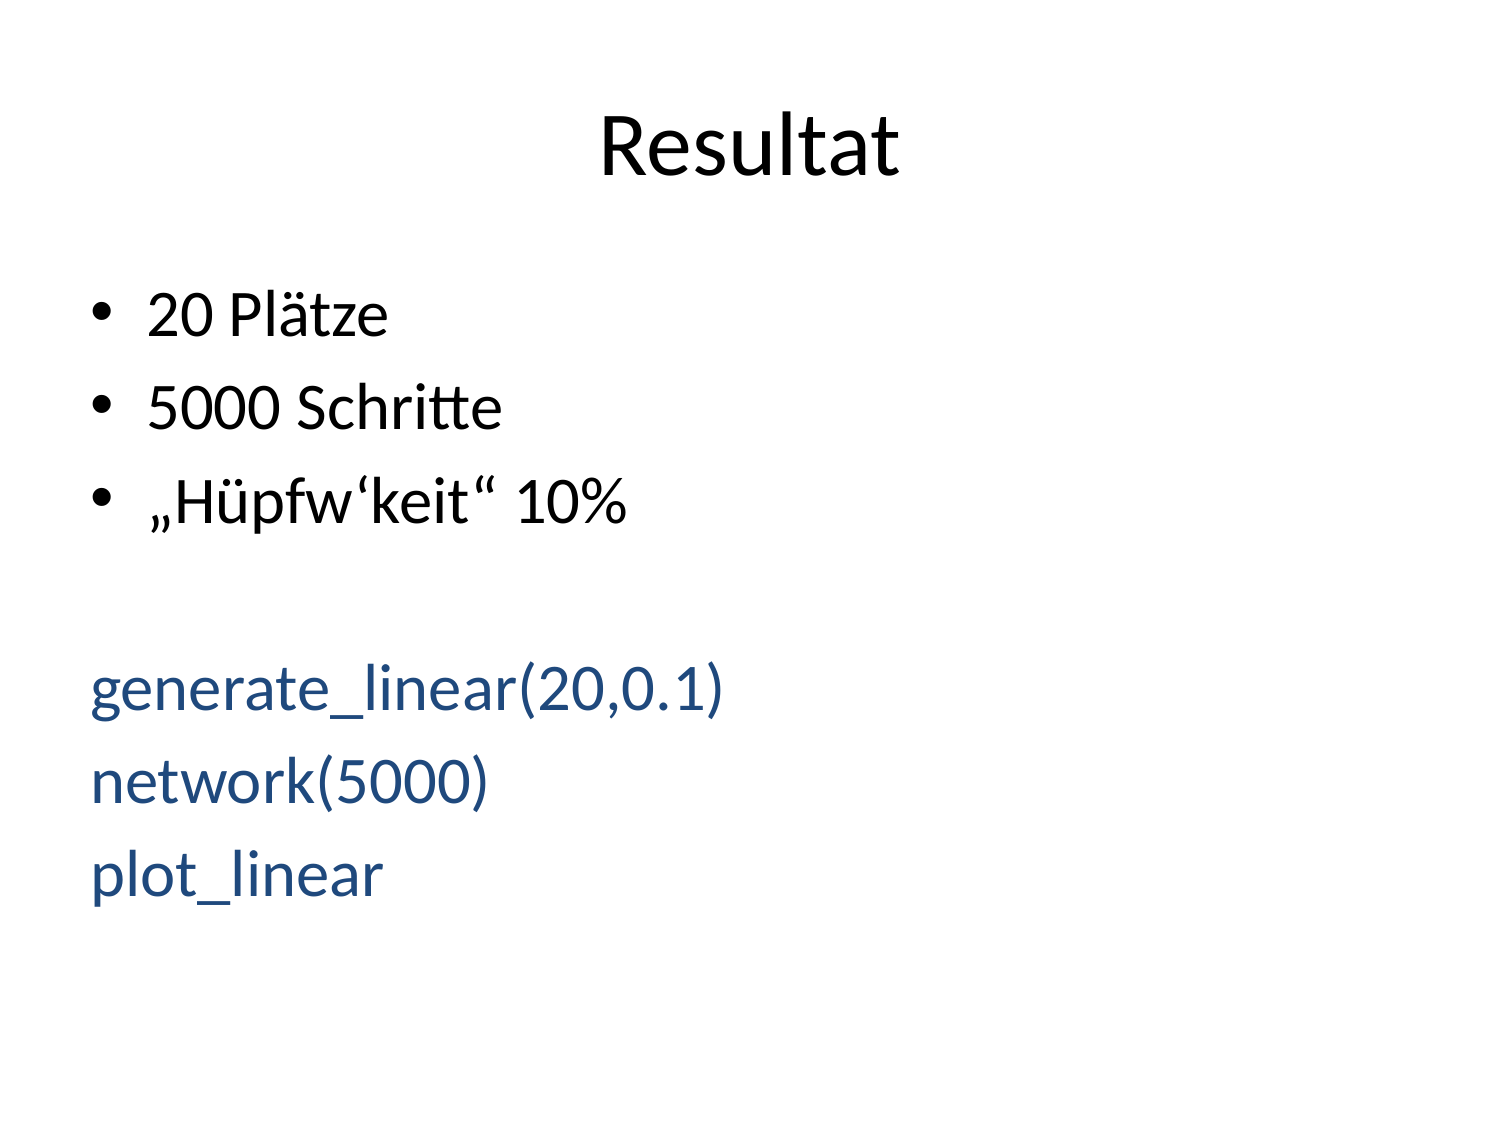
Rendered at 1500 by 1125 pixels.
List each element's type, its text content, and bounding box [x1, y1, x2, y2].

list 20 Plätze 5000 Schritte „Hüpfw‘keit“ 10% generate_linear(20,0.1) network(5000) plot_linear [75, 262, 1425, 1005]
title Resultat [75, 45, 1425, 233]
